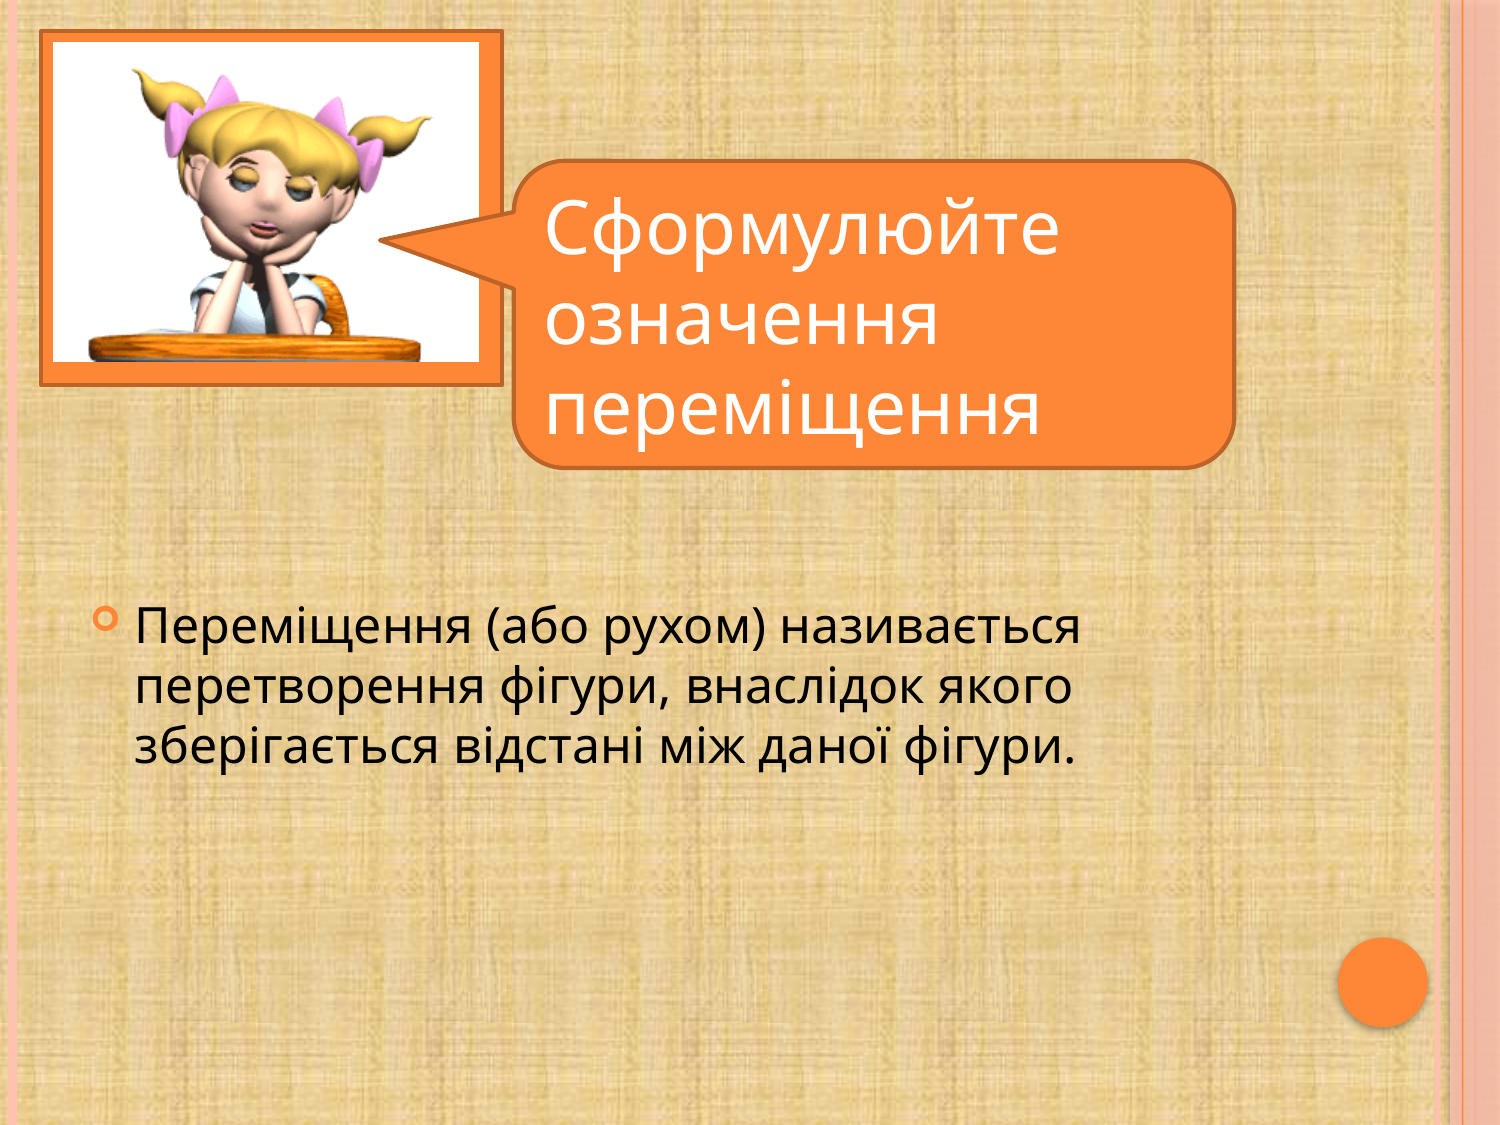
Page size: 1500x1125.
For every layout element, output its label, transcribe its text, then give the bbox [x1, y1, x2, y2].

picture [0, 0, 7, 1125]
text_box [39, 29, 504, 387]
picture [1441, 0, 1449, 1125]
picture [18, 0, 1434, 1125]
text_box Сформулюйте означення переміщення [485, 158, 1237, 471]
list Переміщення (або рухом) називається перетворення фігури, внаслідок якого зберігається відстані між даної фігури. [75, 586, 1300, 1062]
